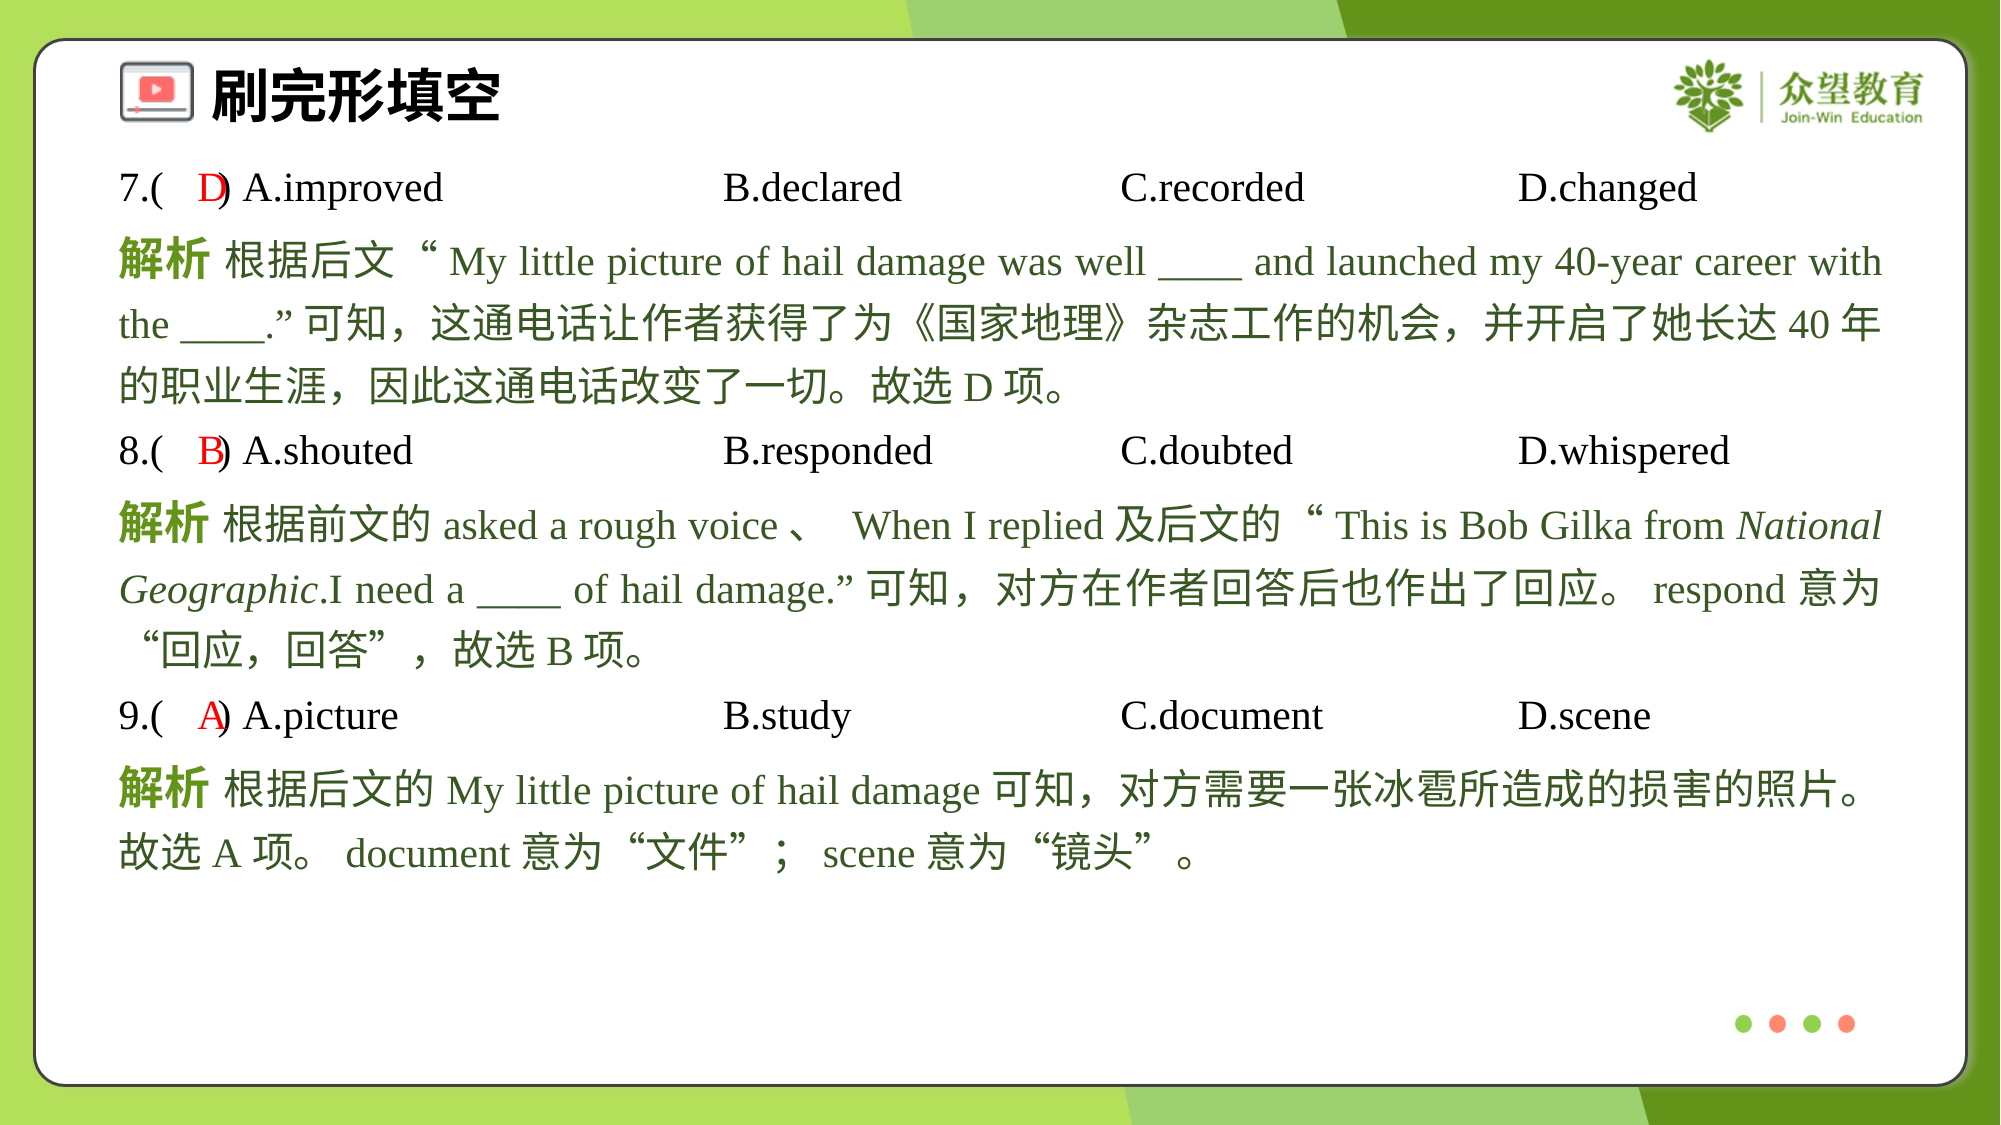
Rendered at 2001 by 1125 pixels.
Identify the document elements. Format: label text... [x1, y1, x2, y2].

text_box 解析 根据后文的My little picture of hail damage可知，对方需要一张冰雹所造成的损害的照片。故选A项。document意为“文件”；scene意为“镜头”。 [118, 744, 1883, 872]
text_box 8.( ) A.shouted B.responded C.doubted D.whispered [231, 410, 1883, 468]
text_box 解析 根据后文“My little picture of hail damage was well ____ and launched my 40-year career with the ____.”可知，这通电话让作者获得了为《国家地理》杂志工作的机会，并开启了她长达40年的职业生涯，因此这通电话改变了一切。故选D项。 [118, 215, 1883, 405]
text_box 8.( ) A.shouted B.responded C.doubted D.whispered [118, 410, 192, 468]
text_box 9.( ) A.picture B.study C.document D.scene [118, 675, 192, 733]
text_box A [192, 675, 233, 733]
text_box D [192, 146, 233, 205]
picture [0, 0, 2000, 1125]
text_box 解析 根据前文的asked a rough voice、 When I replied及后文的“This is Bob Gilka from National Geographic.I need a ____ of hail damage.”可知，对方在作者回答后也作出了回应。respond意为“回应，回答”，故选B项。 [118, 480, 1883, 670]
text_box 7.( ) A.improved B.declared C.recorded D.changed [118, 146, 192, 204]
text_box 7.( ) A.improved B.declared C.recorded D.changed [233, 146, 1883, 204]
text_box 9.( ) A.picture B.study C.document D.scene [233, 675, 1883, 733]
text_box B [192, 410, 231, 469]
